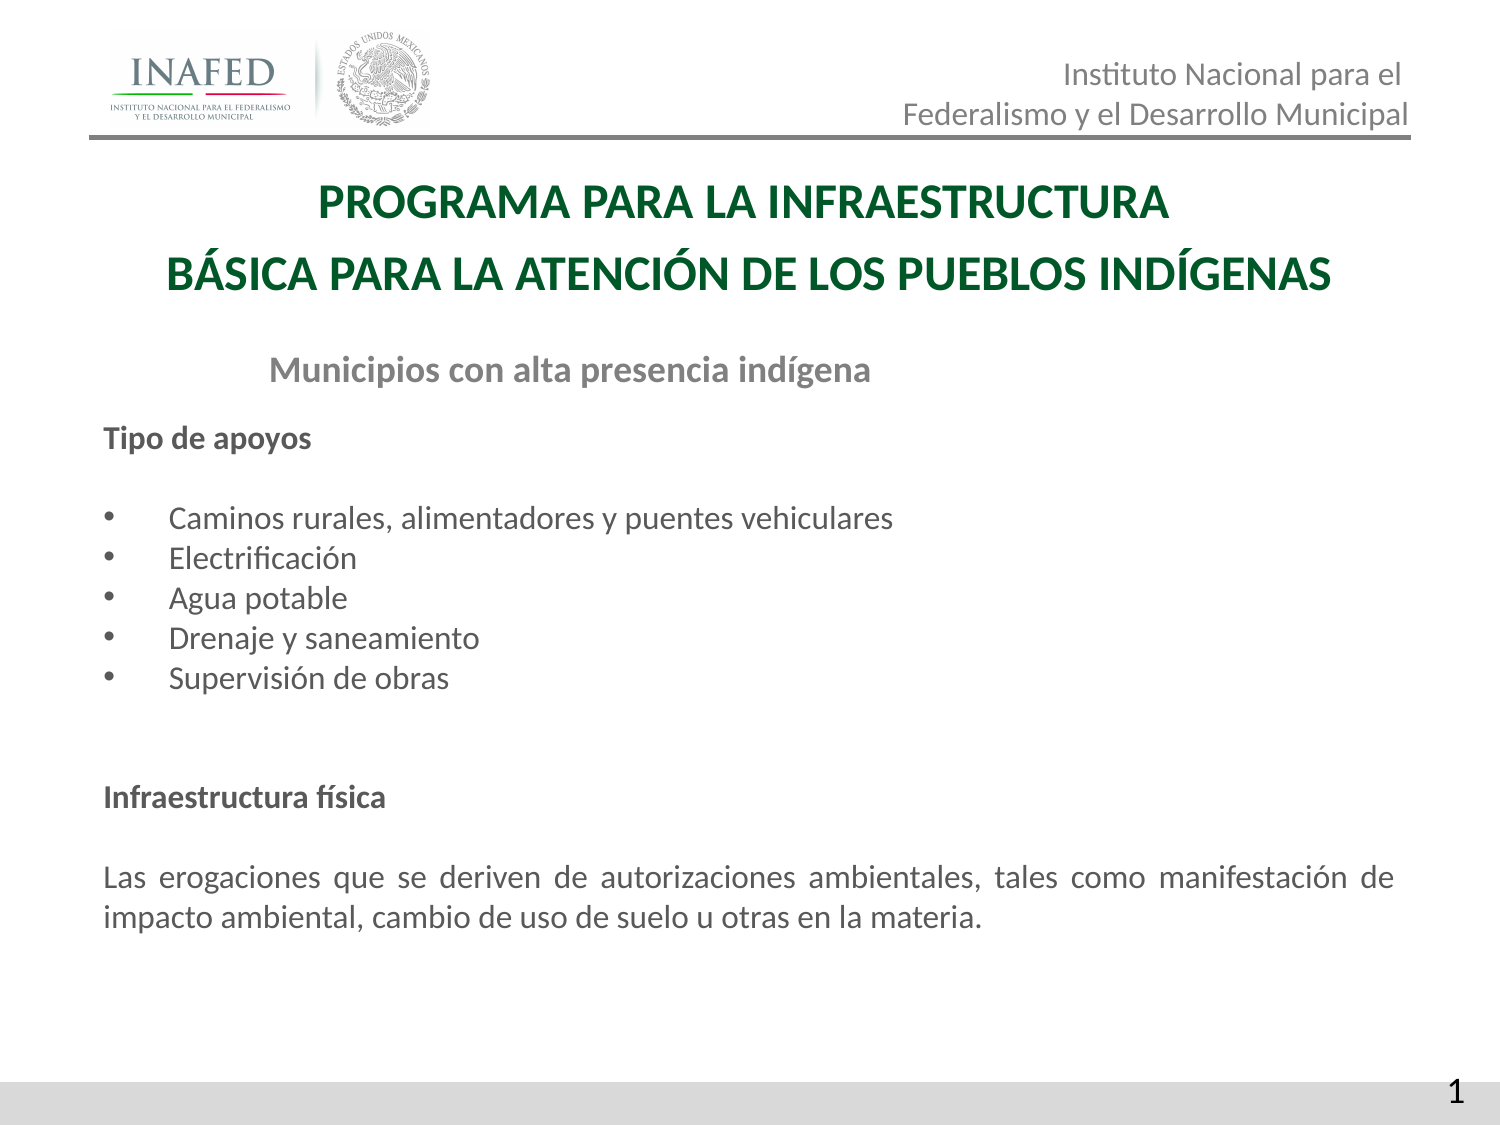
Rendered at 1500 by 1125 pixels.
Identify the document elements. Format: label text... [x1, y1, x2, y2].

text_box Tipo de apoyos Caminos rurales, alimentadores y puentes vehiculares Electrificación Agua potable Drenaje y saneamiento Supervisión de obras Infraestructura física Las erogaciones que se deriven de autorizaciones ambientales, tales como manifestación de impacto ambiental, cambio de uso de suelo u otras en la materia. [88, 408, 1412, 943]
picture [110, 30, 430, 128]
text_box Municipios con alta presencia indígena [76, 338, 1073, 398]
text_box PROGRAMA PARA LA INFRAESTRUCTURA BÁSICA PARA LA ATENCIÓN DE LOS PUEBLOS INDÍGENAS [88, 160, 1412, 309]
text_box 1 [1411, 1058, 1500, 1119]
